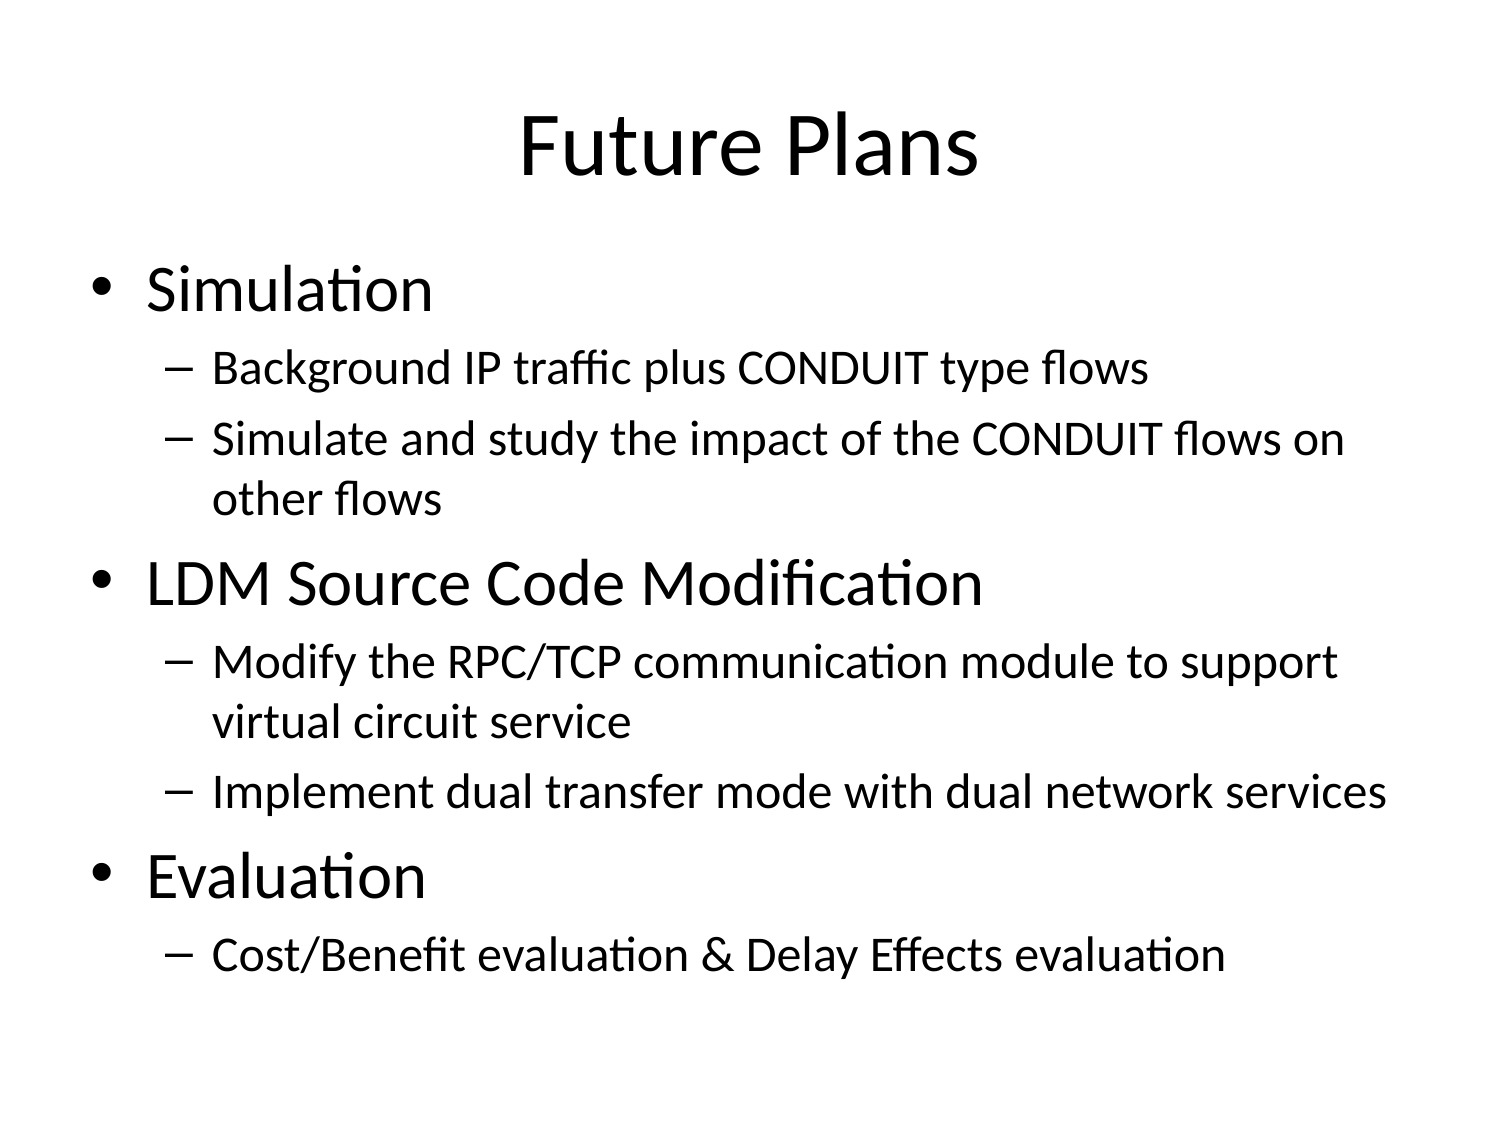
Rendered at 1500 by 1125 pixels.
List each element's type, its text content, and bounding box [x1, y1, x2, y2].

list Simulation Background IP traffic plus CONDUIT type flows Simulate and study the impact of the CONDUIT flows on other flows LDM Source Code Modification Modify the RPC/TCP communication module to support virtual circuit service Implement dual transfer mode with dual network services Evaluation Cost/Benefit evaluation & Delay Effects evaluation [75, 237, 1425, 1038]
title Future Plans [75, 45, 1425, 233]
